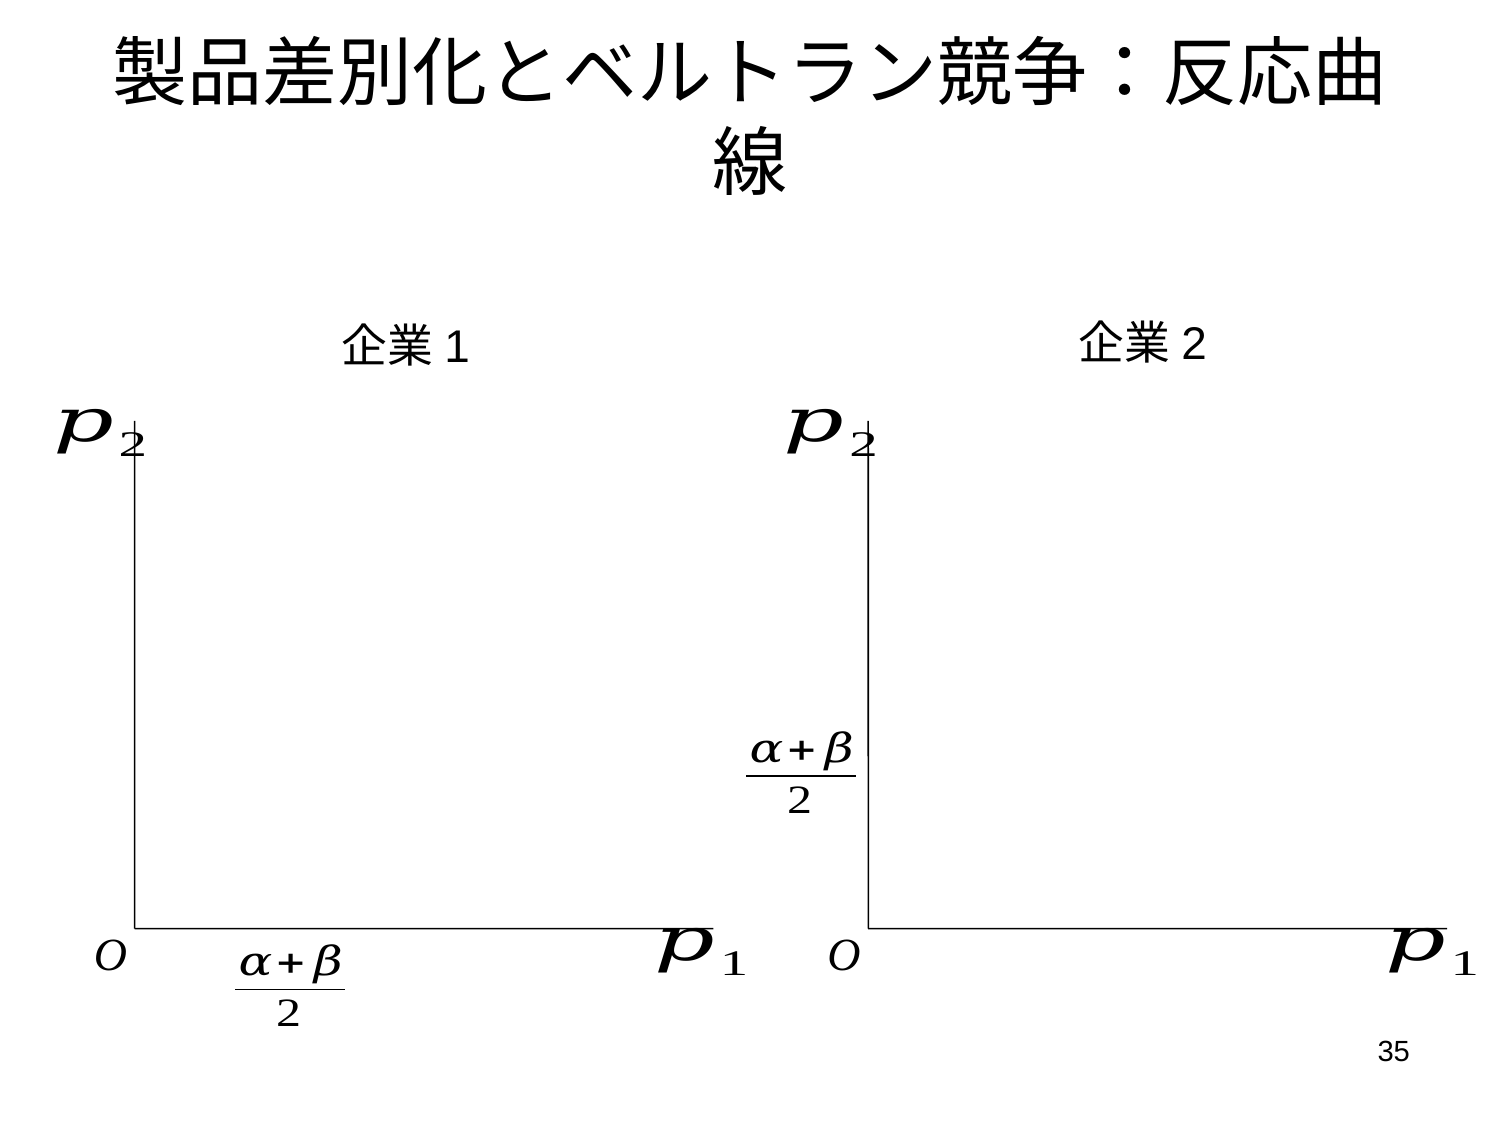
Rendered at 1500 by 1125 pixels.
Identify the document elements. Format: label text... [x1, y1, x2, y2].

text_box 企業2 [1063, 306, 1222, 377]
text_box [87, 928, 138, 984]
title 製品差別化とベルトラン競争：反応曲線 [75, 45, 1425, 185]
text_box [820, 928, 872, 984]
text_box 企業1 [327, 309, 485, 380]
slide_number 35 [1074, 1024, 1426, 1103]
